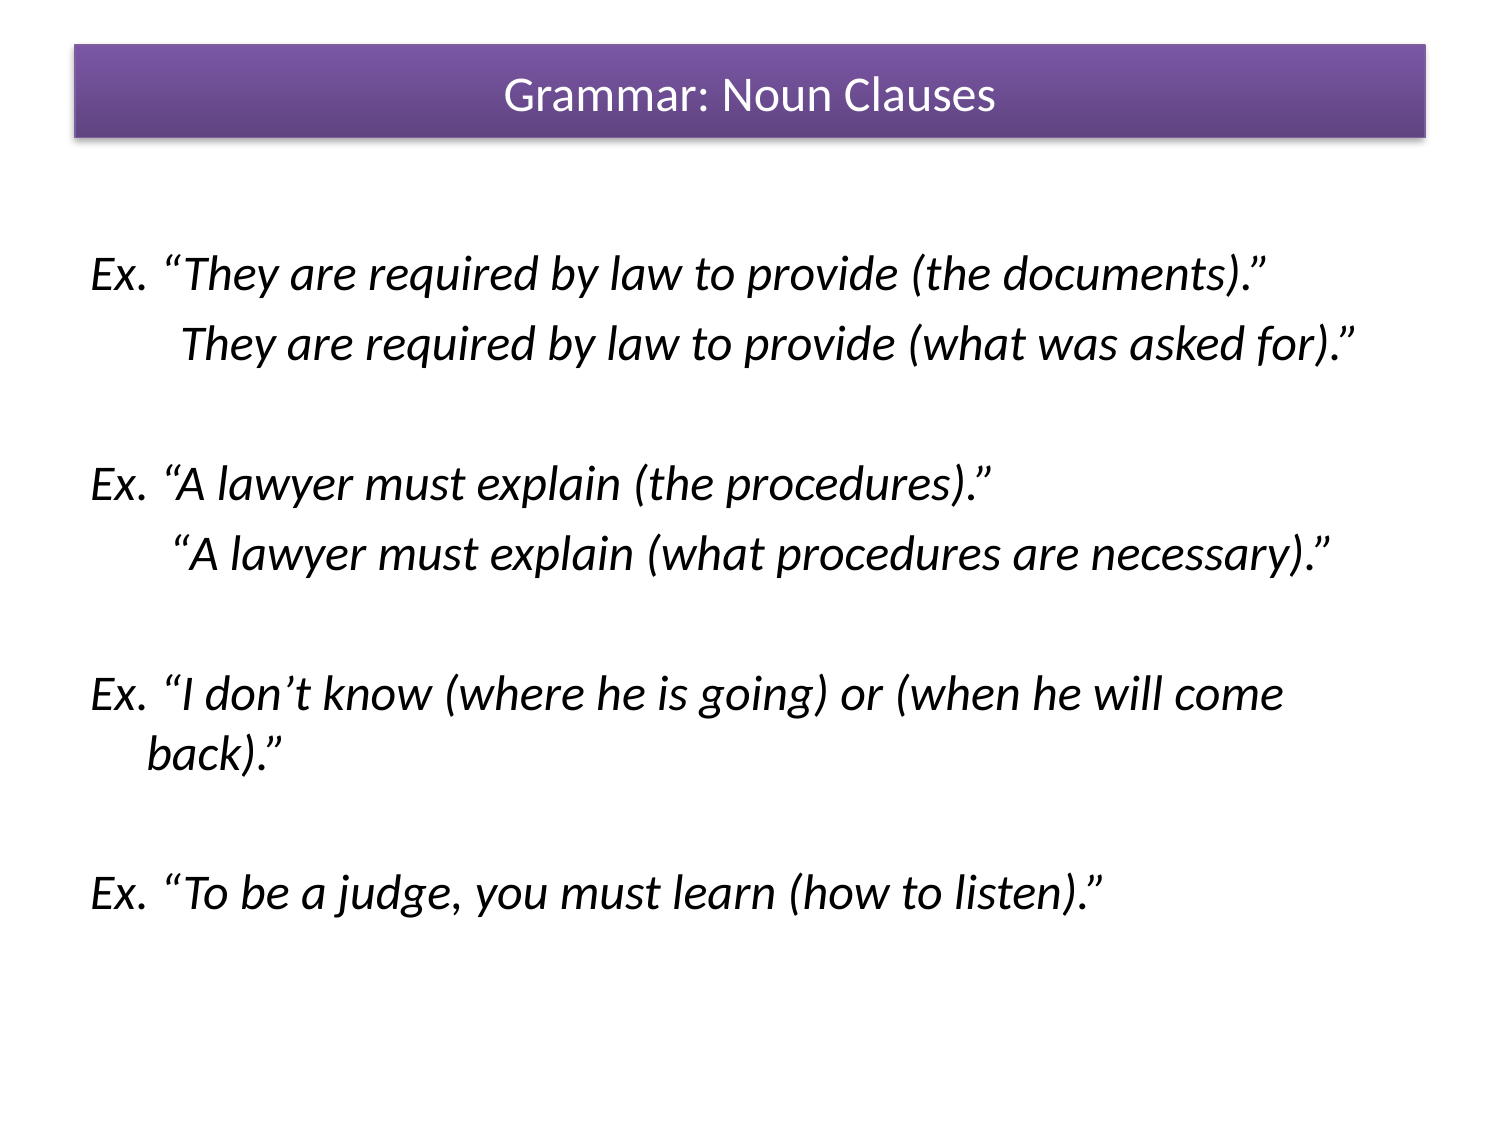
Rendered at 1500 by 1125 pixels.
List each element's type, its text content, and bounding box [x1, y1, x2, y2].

title Grammar: Noun Clauses [74, 44, 1426, 138]
list Ex. “They are required by law to provide (the documents).” They are required by law to provide (what was asked for).” Ex. “A lawyer must explain (the procedures).” “A lawyer must explain (what procedures are necessary).” Ex. “I don’t know (where he is going) or (when he will come back).” Ex. “To be a judge, you must learn (how to listen).” [75, 162, 1425, 1005]
